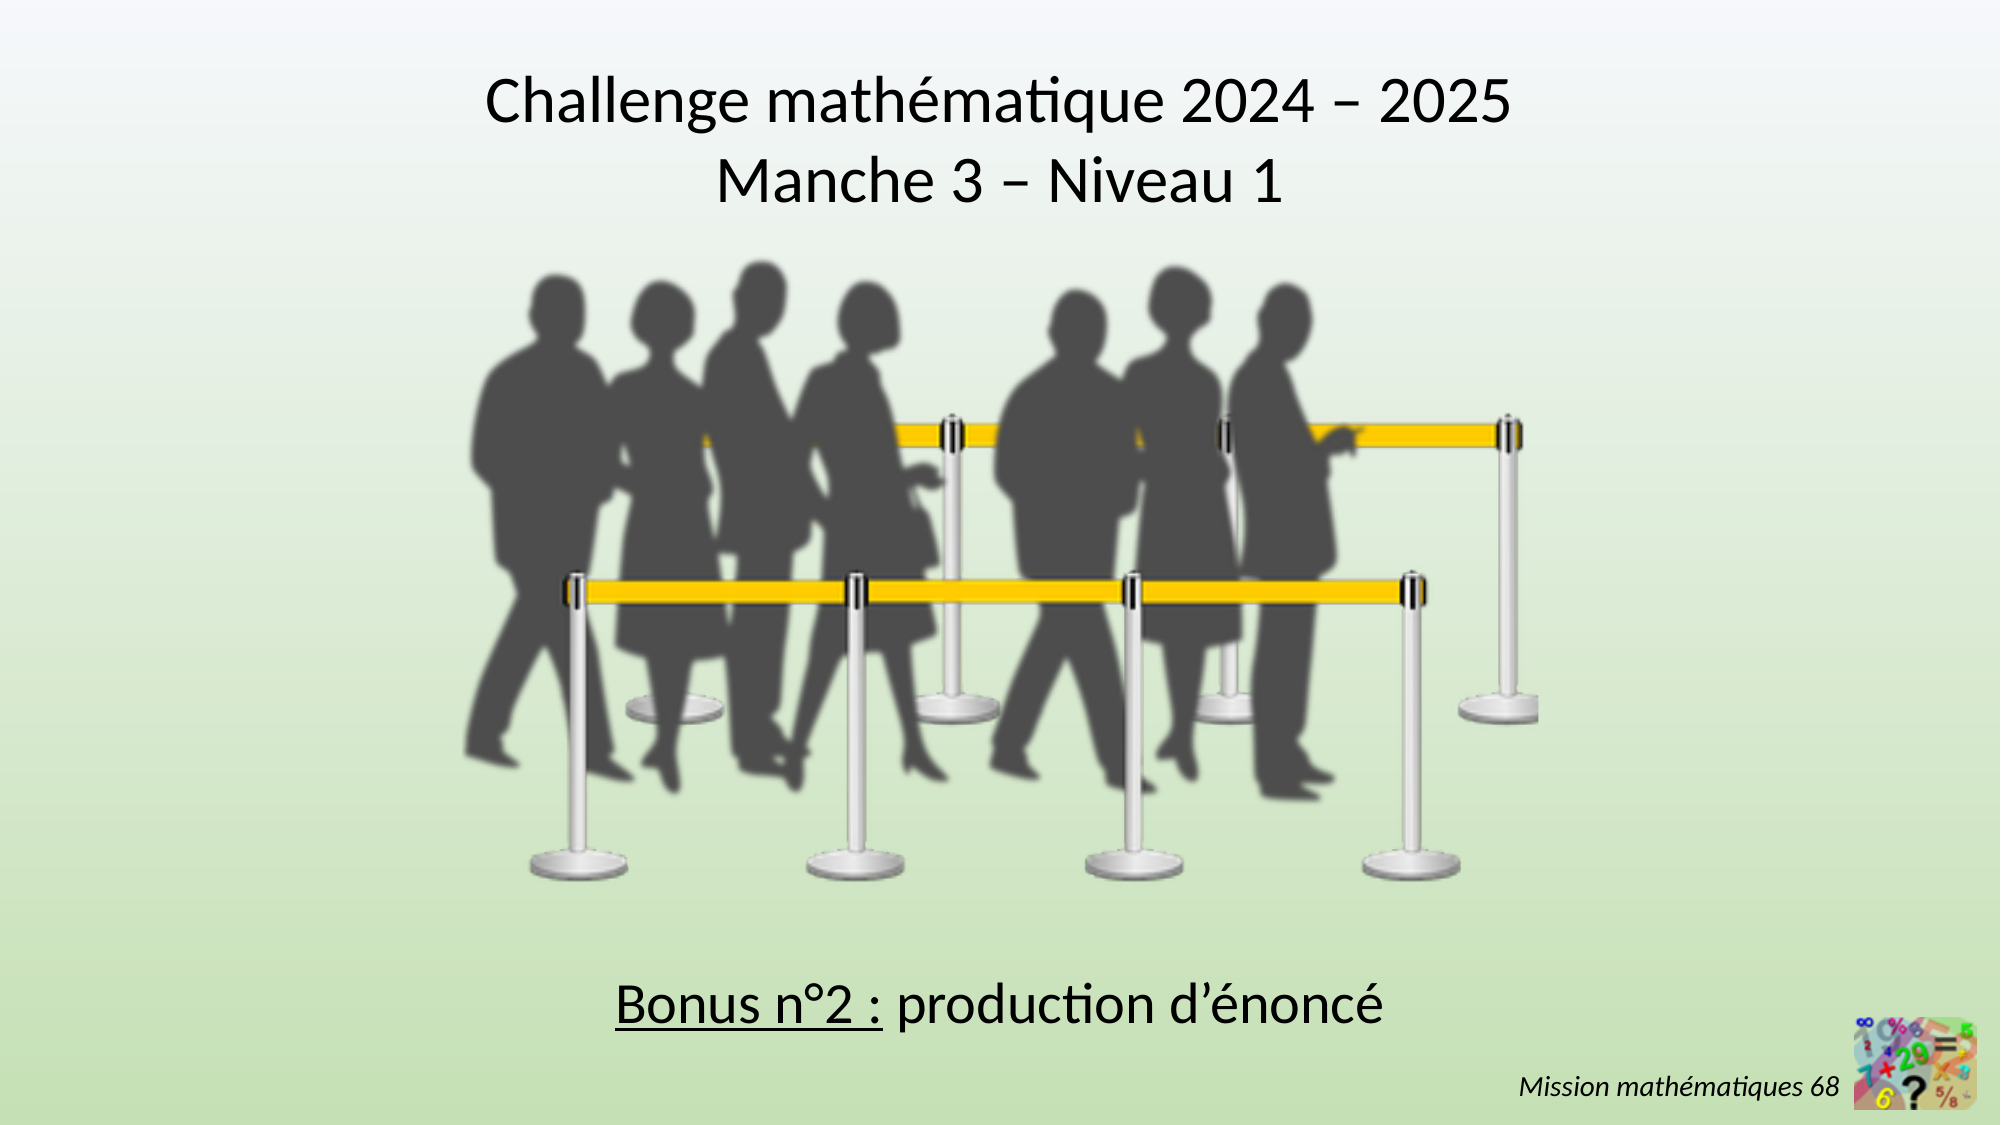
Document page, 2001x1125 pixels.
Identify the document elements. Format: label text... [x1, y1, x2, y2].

text_box Challenge mathématique 2024 – 2025 Manche 3 – Niveau 1 Bonus n°2 : production d’énoncé [54, 48, 1946, 1043]
text_box Mission mathématiques 68 [1501, 1059, 1854, 1110]
picture [461, 207, 1539, 918]
picture [1854, 1017, 1977, 1110]
